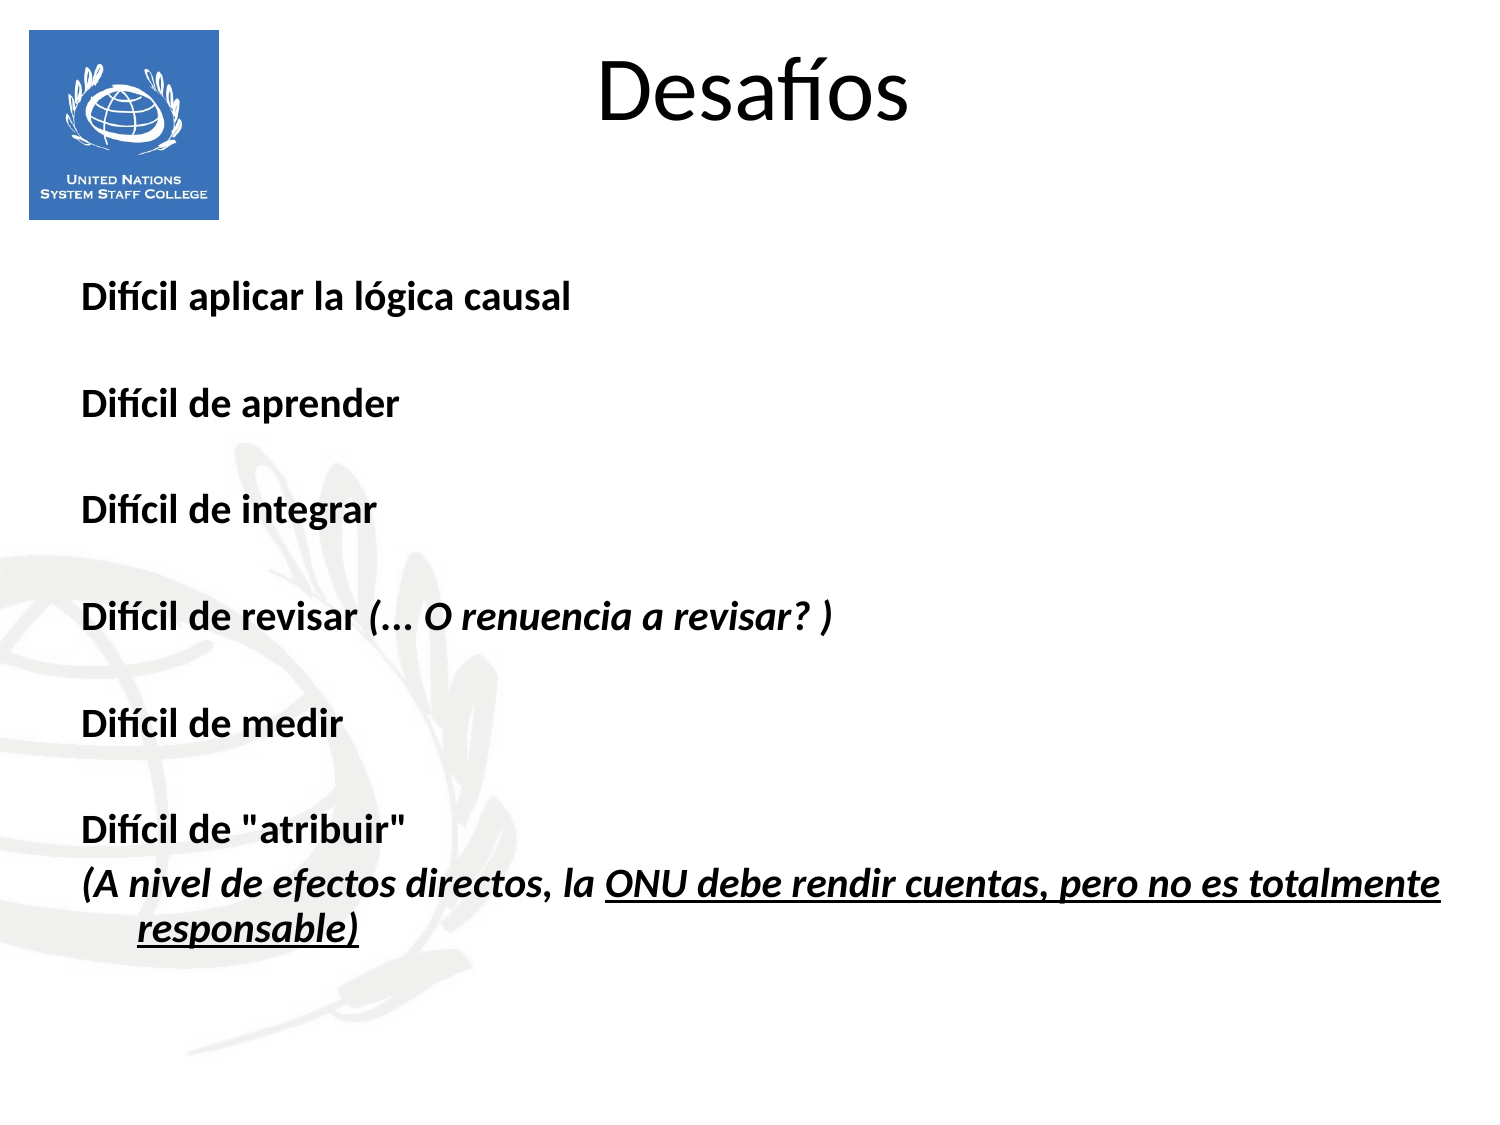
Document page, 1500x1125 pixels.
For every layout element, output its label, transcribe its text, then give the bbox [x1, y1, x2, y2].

text_box Desafíos [41, 21, 1467, 149]
text_box Difícil aplicar la lógica causal Difícil de aprender Difícil de integrar Difícil de revisar (... O renuencia a revisar? ) Difícil de medir Difícil de "atribuir" (A nivel de efectos directos, la ONU debe rendir cuentas, pero no es totalmente responsable) [66, 267, 1466, 1035]
picture [29, 30, 219, 220]
